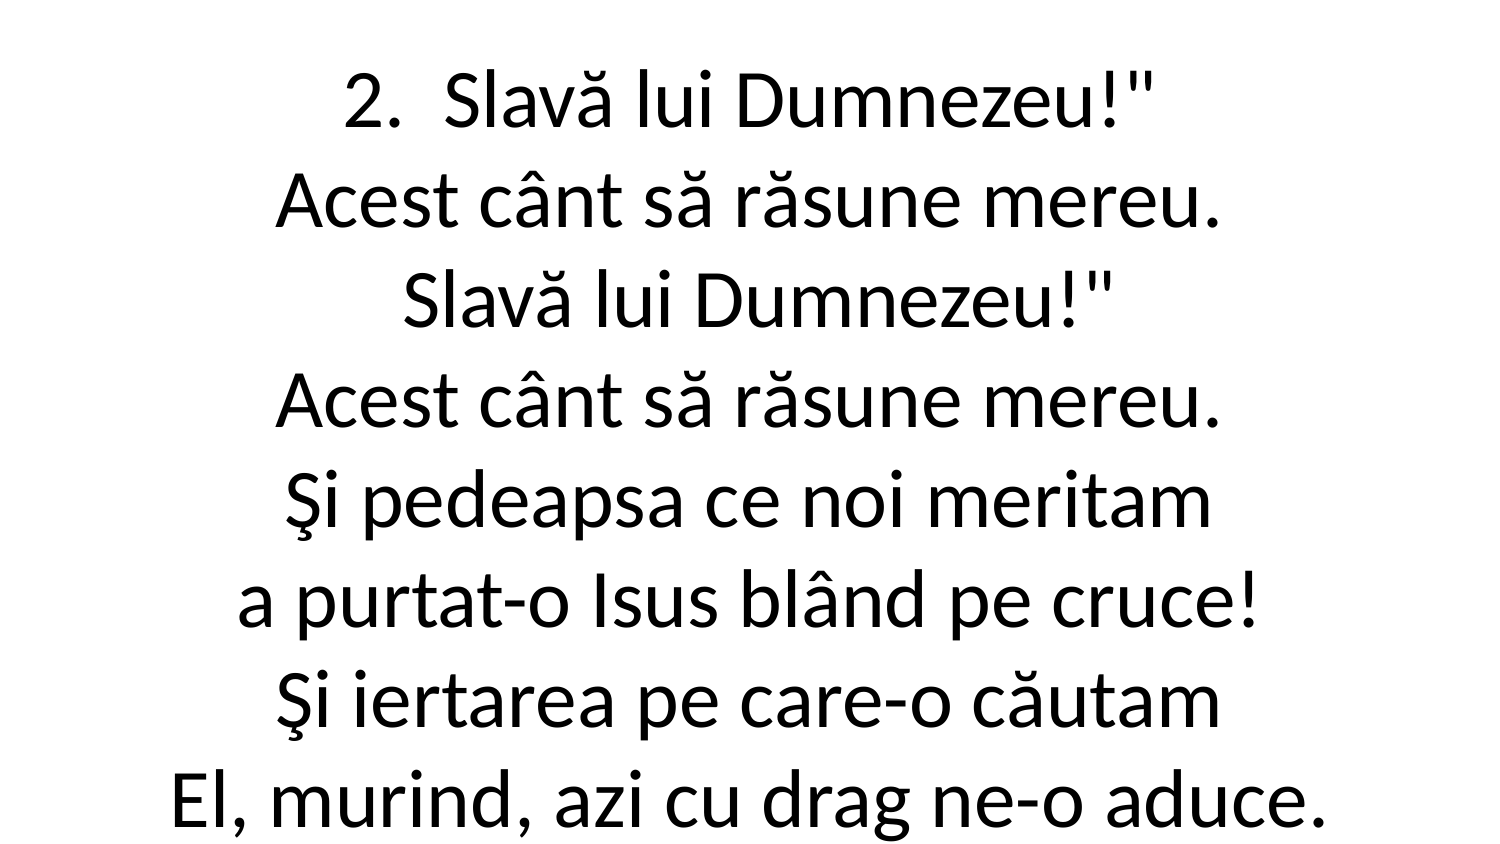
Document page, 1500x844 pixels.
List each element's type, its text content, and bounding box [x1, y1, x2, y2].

text_box 2. Slavă lui Dumnezeu!" Acest cânt să răsune mereu. Slavă lui Dumnezeu!" Acest cânt să răsune mereu. Şi pedeapsa ce noi meritam a purtat-o Isus blând pe cruce! Şi iertarea pe care-o căutam El, murind, azi cu drag ne-o aduce. [154, 0, 1346, 844]
